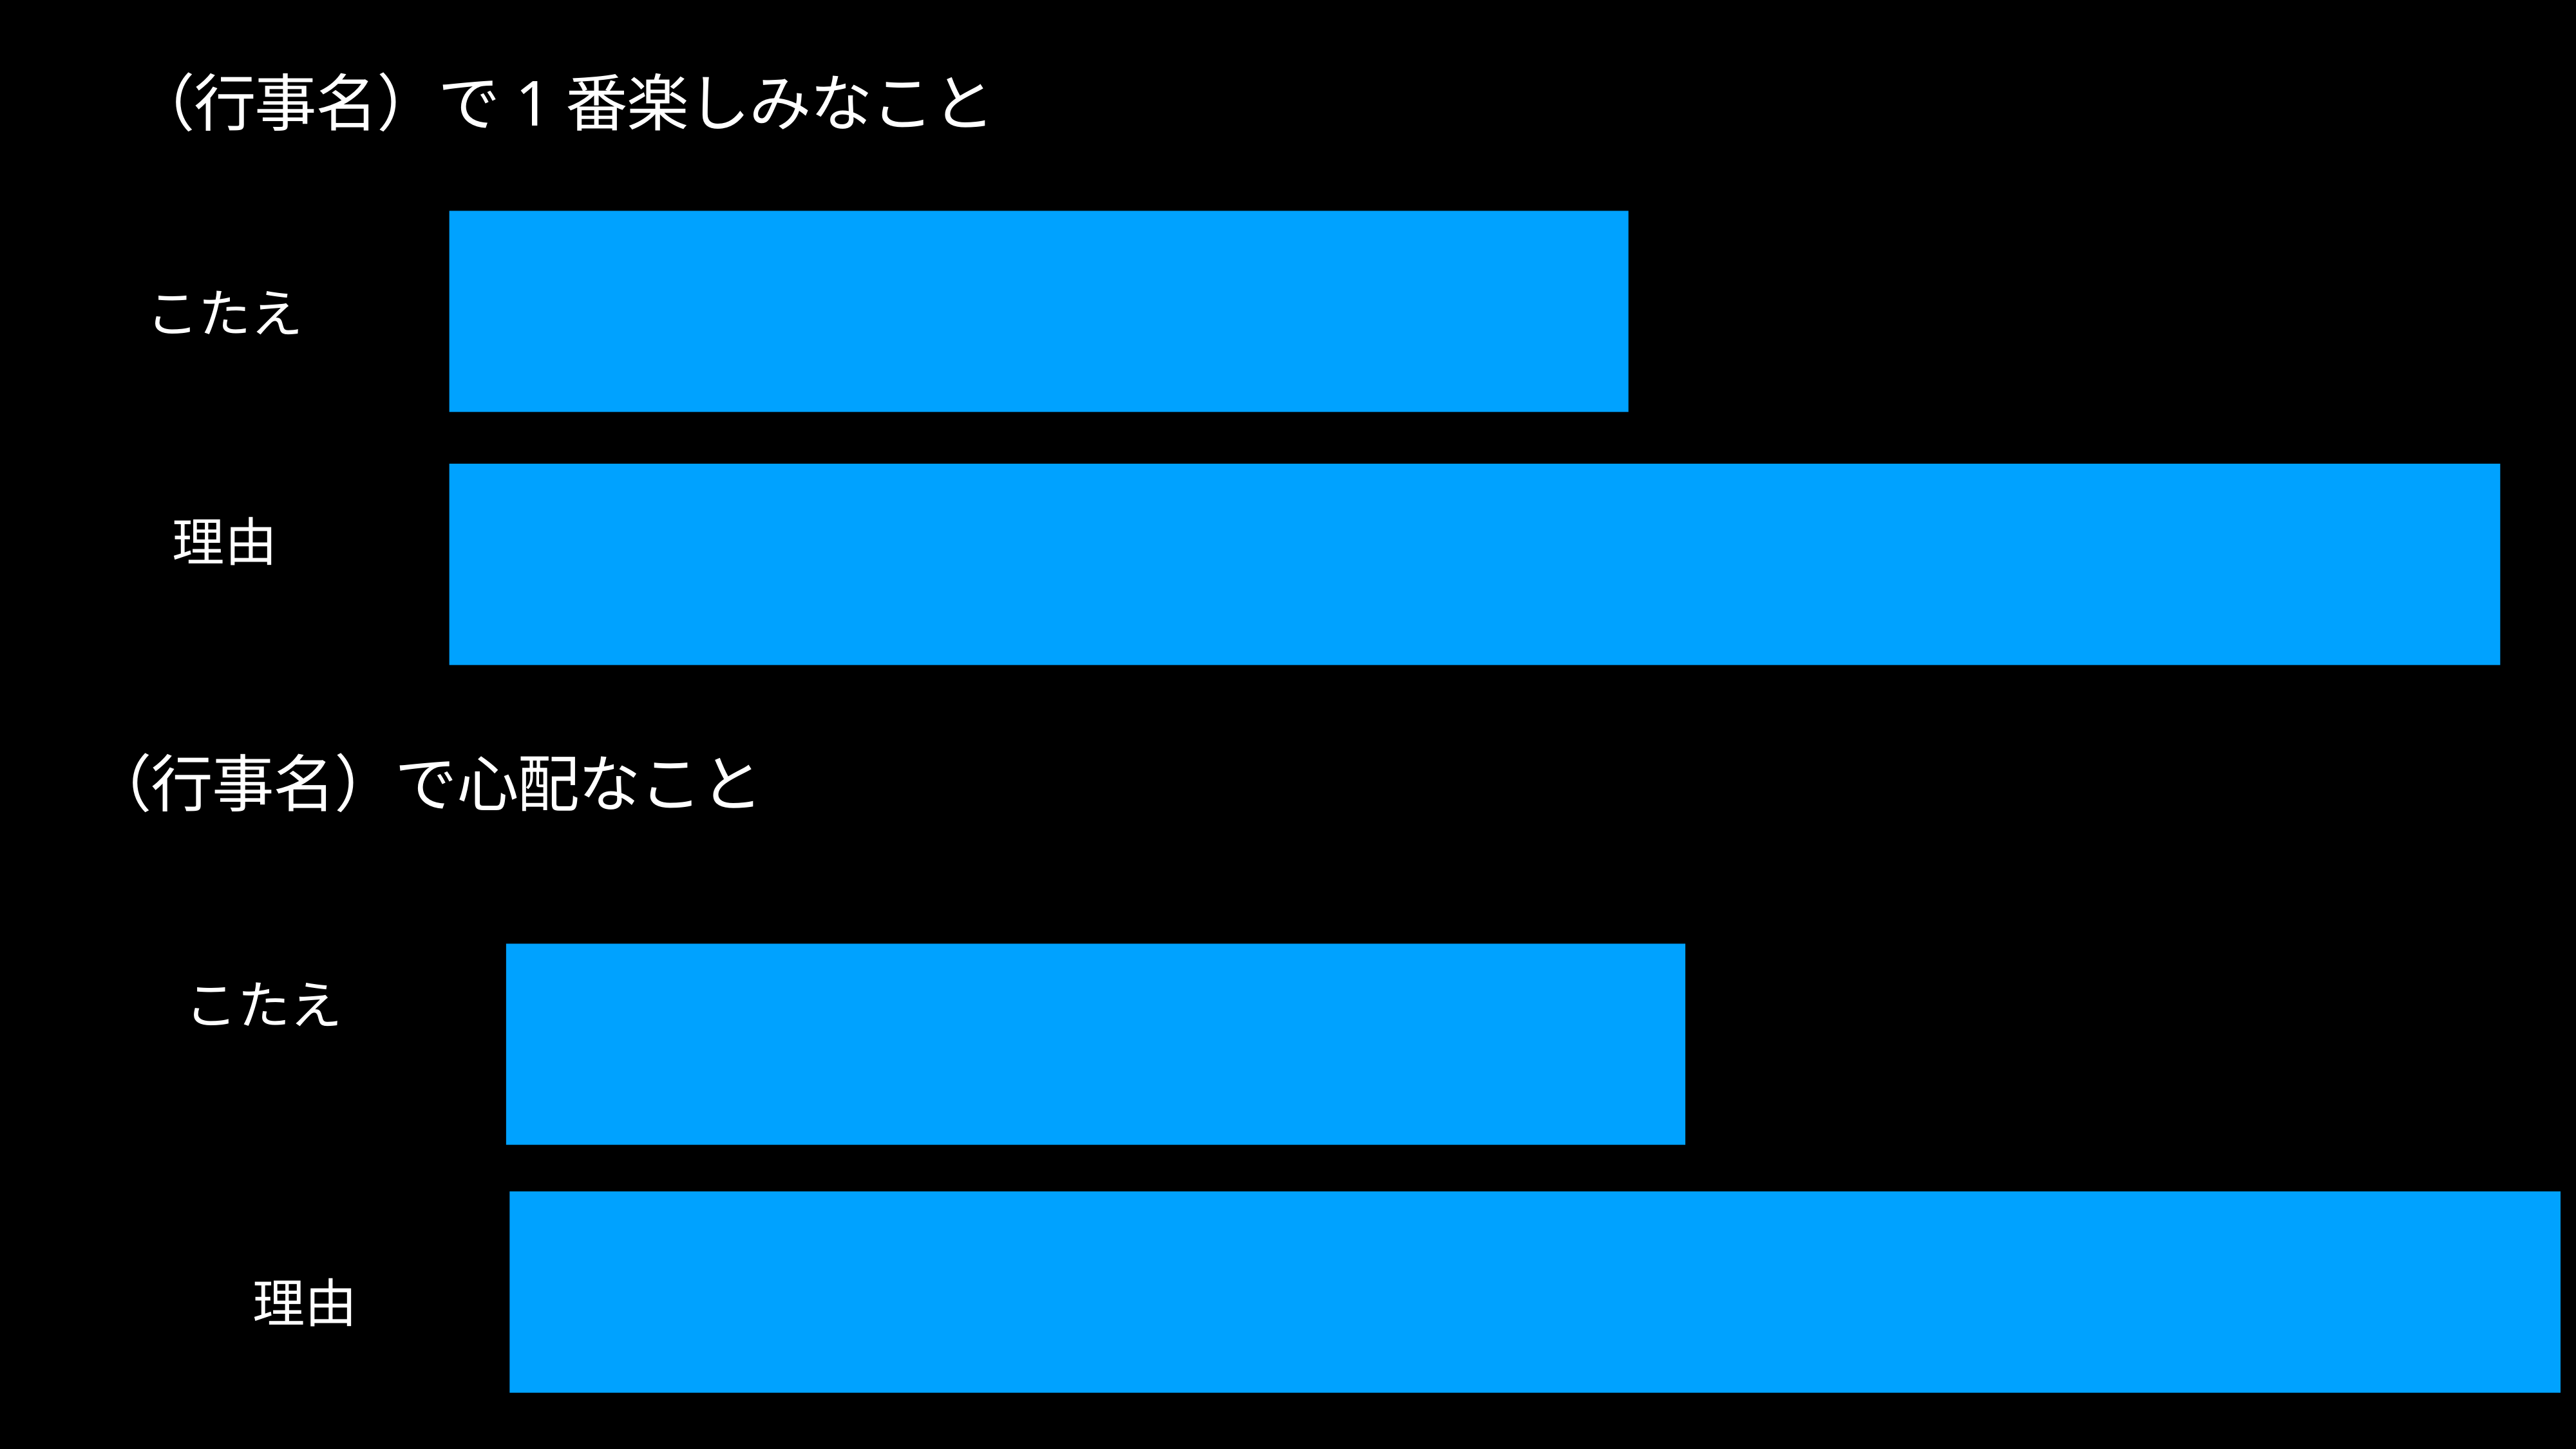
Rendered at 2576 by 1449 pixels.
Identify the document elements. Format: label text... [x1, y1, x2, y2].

text_box こたえ [140, 274, 309, 348]
text_box こたえ [180, 967, 348, 1041]
text_box [449, 211, 1629, 412]
text_box 理由 [154, 503, 296, 577]
text_box [506, 943, 1685, 1145]
text_box [509, 1191, 2561, 1393]
text_box [449, 464, 2501, 665]
text_box 理由 [234, 1264, 375, 1338]
title （行事名）で1番楽しみなこと [127, 56, 2449, 160]
text_box （行事名）で心配なこと [84, 737, 2406, 840]
